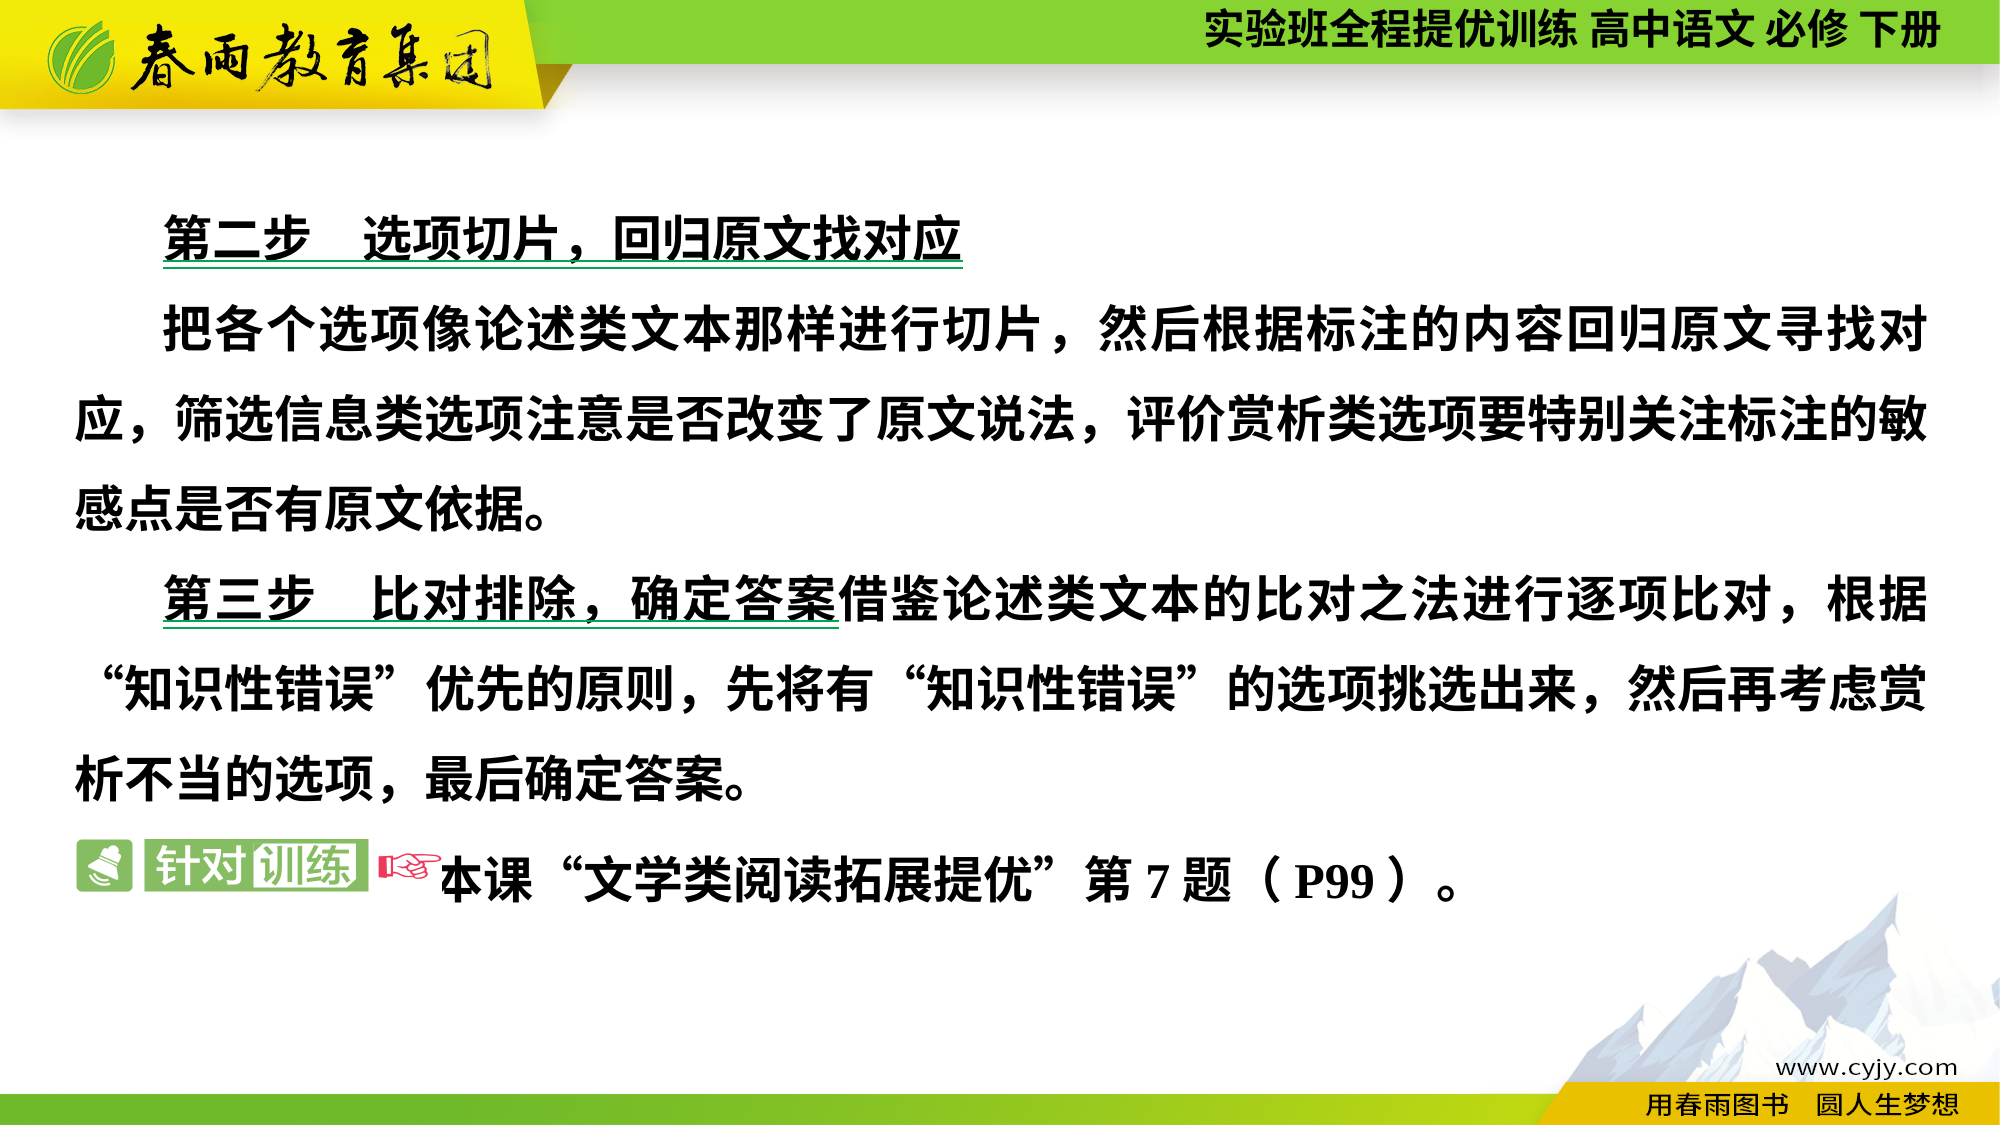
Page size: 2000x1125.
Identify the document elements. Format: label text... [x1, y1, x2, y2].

picture [0, 0, 2000, 1125]
list 第二步 选项切片，回归原文找对应 把各个选项像论述类文本那样进行切片，然后根据标注的内容回归原文寻找对应，筛选信息类选项注意是否改变了原文说法，评价赏析类选项要特别关注标注的敏感点是否有原文依据。 第三步 比对排除，确定答案借鉴论述类文本的比对之法进行逐项比对，根据“知识性错误”优先的原则，先将有“知识性错误”的选项挑选出来，然后再考虑赏析不当的选项，最后确定答案。 [59, 169, 1944, 810]
text_box 本课“文学类阅读拓展提优”第7题（P99）。 [59, 810, 1944, 916]
